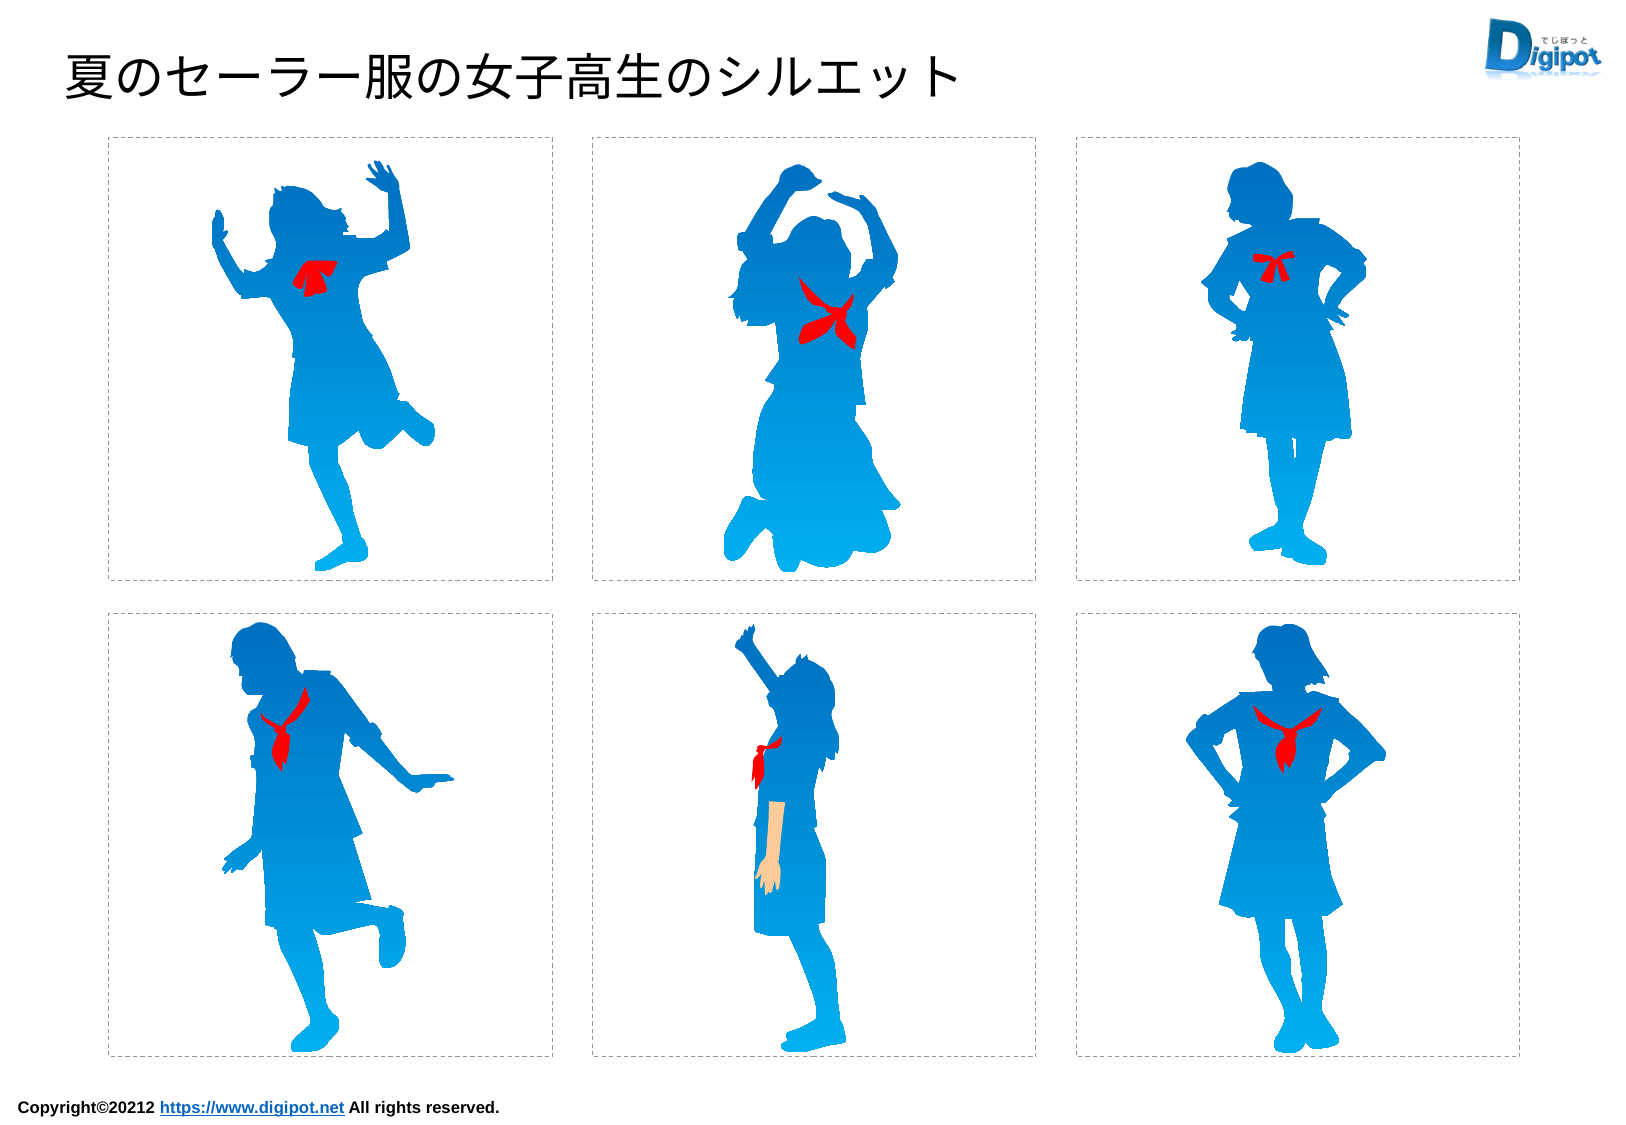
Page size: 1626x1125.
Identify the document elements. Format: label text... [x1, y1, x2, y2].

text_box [211, 160, 436, 571]
text_box 夏のセーラー服の女子高生のシルエット [49, 38, 980, 113]
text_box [1200, 161, 1368, 566]
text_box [734, 623, 846, 1053]
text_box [221, 622, 454, 1053]
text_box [723, 164, 902, 573]
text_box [1186, 623, 1386, 1053]
picture [1485, 18, 1602, 82]
